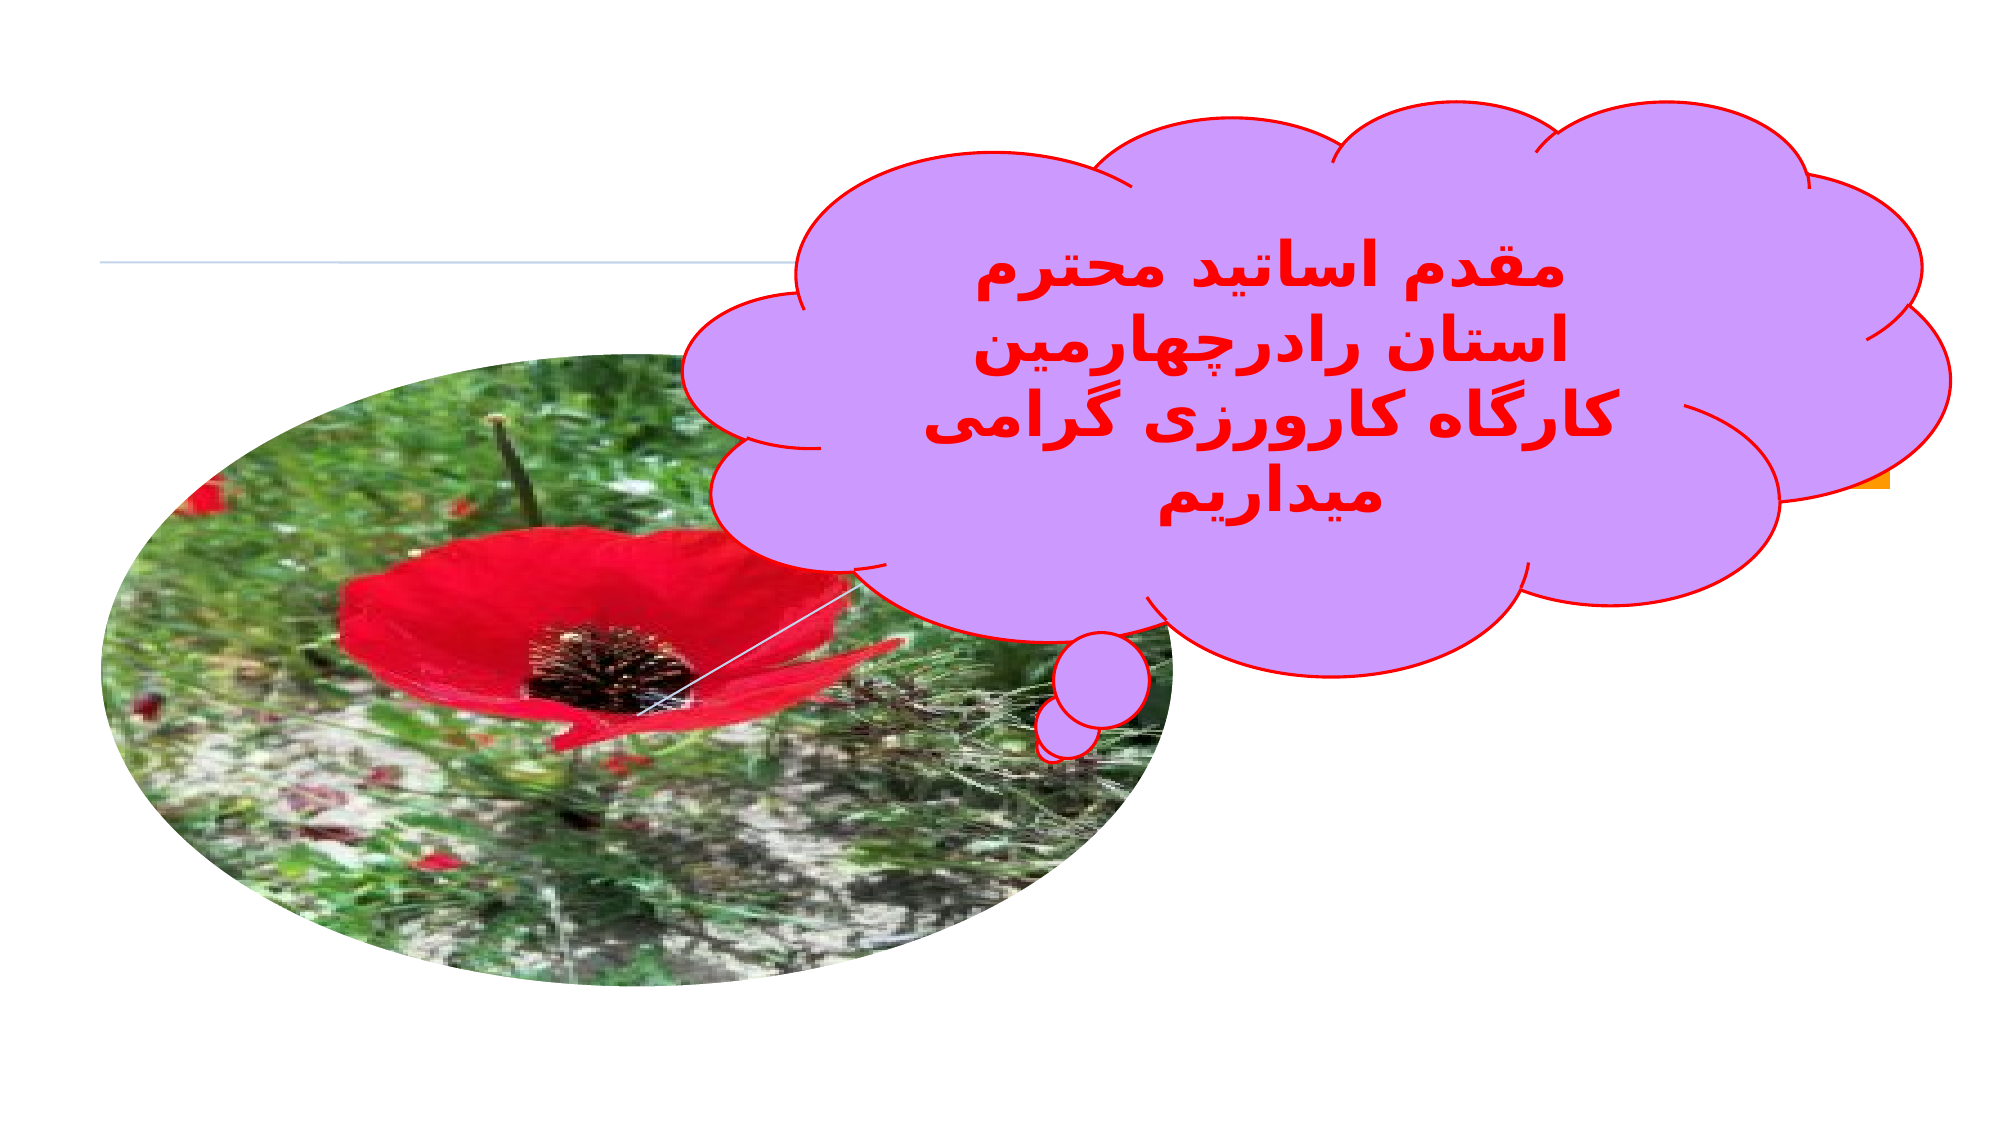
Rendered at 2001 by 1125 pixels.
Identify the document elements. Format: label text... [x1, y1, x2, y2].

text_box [99, 262, 1890, 988]
text_box مقدم اساتید محترم استان رادرچهارمین کارگاه کارورزی گرامی میداریم [795, 100, 1953, 471]
